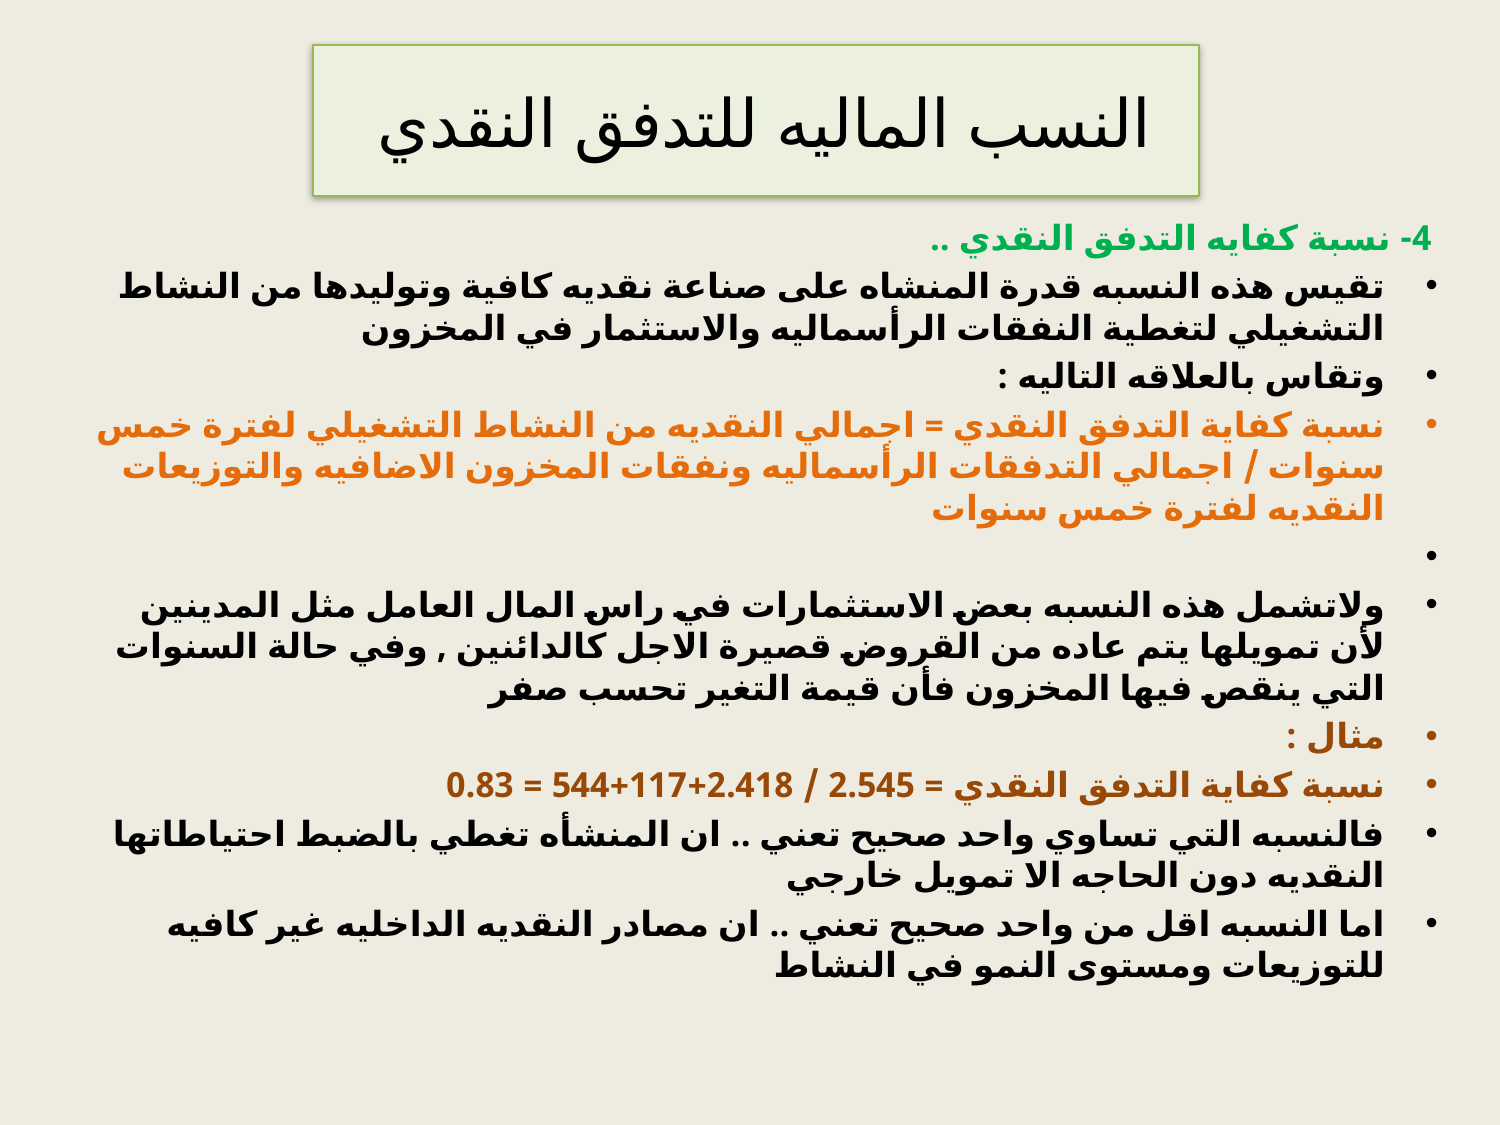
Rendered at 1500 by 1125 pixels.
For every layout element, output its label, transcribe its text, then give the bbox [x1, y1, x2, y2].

title النسب الماليه للتدفق النقدي [312, 44, 1200, 197]
list 4- نسبة كفايه التدفق النقدي .. تقيس هذه النسبه قدرة المنشاه على صناعة نقديه كافية وتوليدها من النشاط التشغيلي لتغطية النفقات الرأسماليه والاستثمار في المخزون وتقاس بالعلاقه التاليه : نسبة كفاية التدفق النقدي = اجمالي النقديه من النشاط التشغيلي لفترة خمس سنوات / اجمالي التدفقات الرأسماليه ونفقات المخزون الاضافيه والتوزيعات النقديه لفترة خمس سنوات ولاتشمل هذه النسبه بعض الاستثمارات في راس المال العامل مثل المدينين لأن تمويلها يتم عاده من القروض قصيرة الاجل كالدائنين , وفي حالة السنوات التي ينقص فيها المخزون فأن قيمة التغير تحسب صفر مثال : نسبة كفاية التدفق النقدي = 2.545 / 2.418+117+544 = 0.83 فالنسبه التي تساوي واحد صحيح تعني .. ان المنشأه تغطي بالضبط احتياطاتها النقديه دون الحاجه الا تمويل خارجي اما النسبه اقل من واحد صحيح تعني .. ان مصادر النقديه الداخليه غير كافيه للتوزيعات ومستوى النمو في النشاط [75, 208, 1447, 1005]
